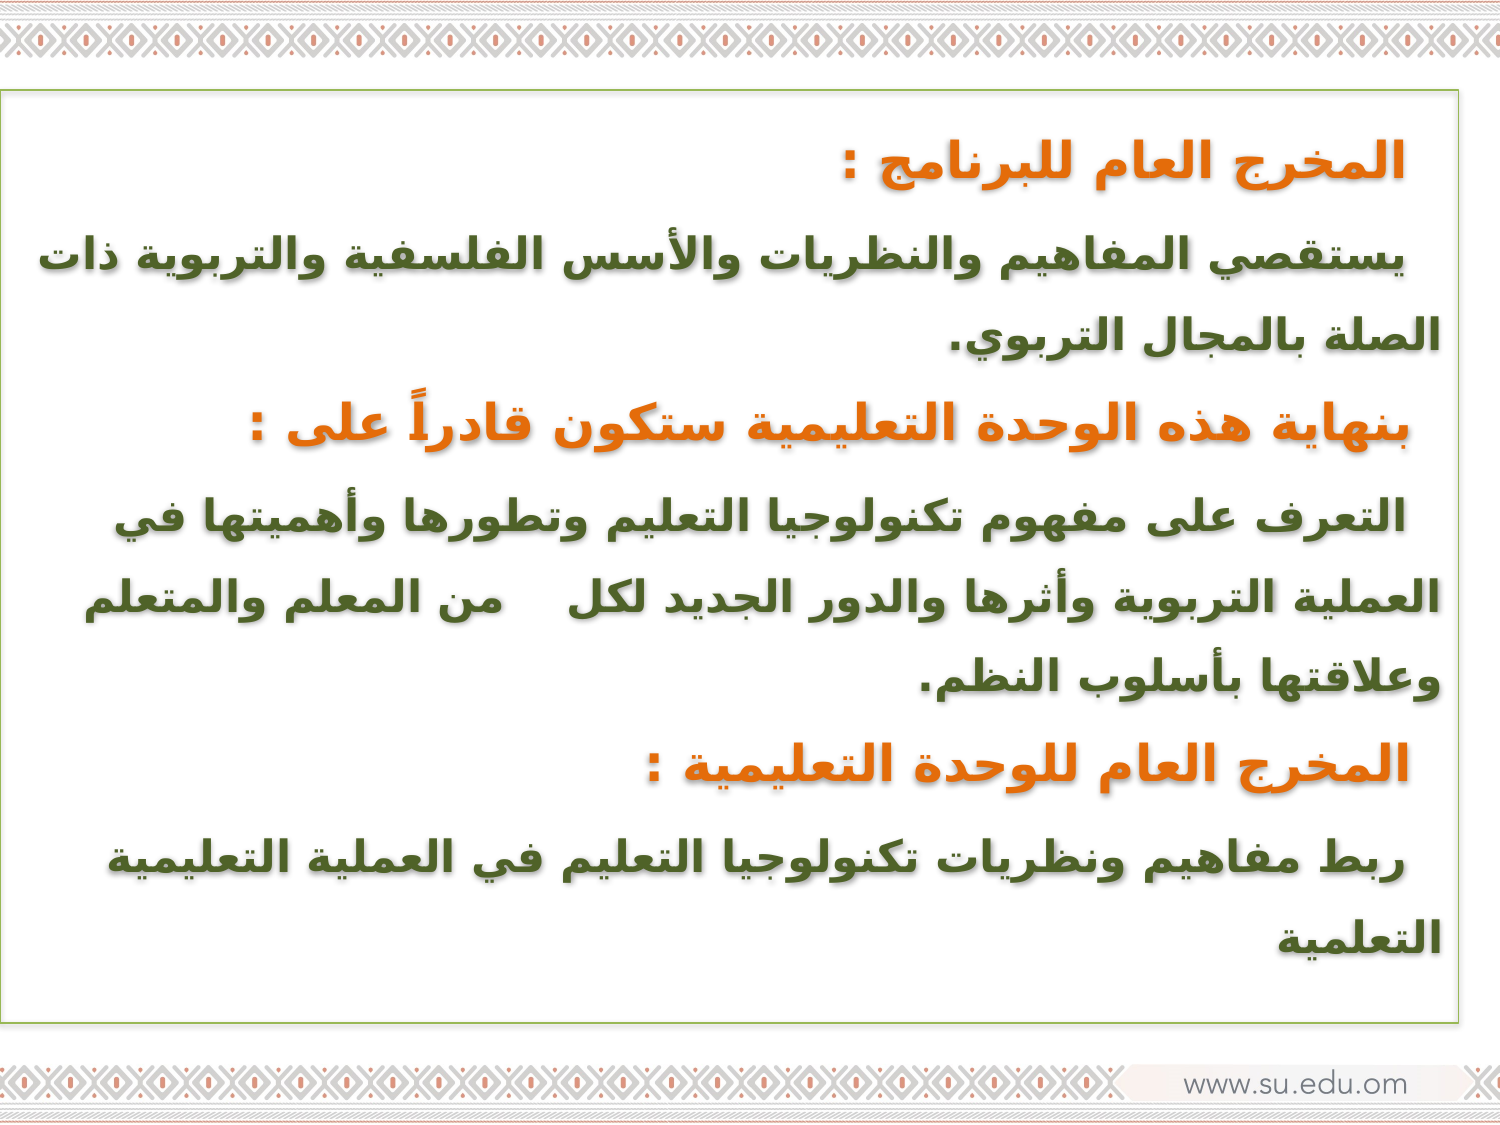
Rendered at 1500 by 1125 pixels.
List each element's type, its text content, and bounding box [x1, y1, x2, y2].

title المخرج العام للبرنامج : يستقصي المفاهيم والنظريات والأسس الفلسفية والتربوية ذات الصلة بالمجال التربوي. بنهاية هذه الوحدة التعليمية ستكون قادراً على : التعرف على مفهوم تكنولوجيا التعليم وتطورها وأهميتها في العملية التربوية وأثرها والدور الجديد لكل من المعلم والمتعلم وعلاقتها بأسلوب النظم. المخرج العام للوحدة التعليمية : ربط مفاهيم ونظريات تكنولوجيا التعليم في العملية التعليمية التعلمية [0, 89, 1459, 1024]
picture [0, 0, 1500, 1125]
